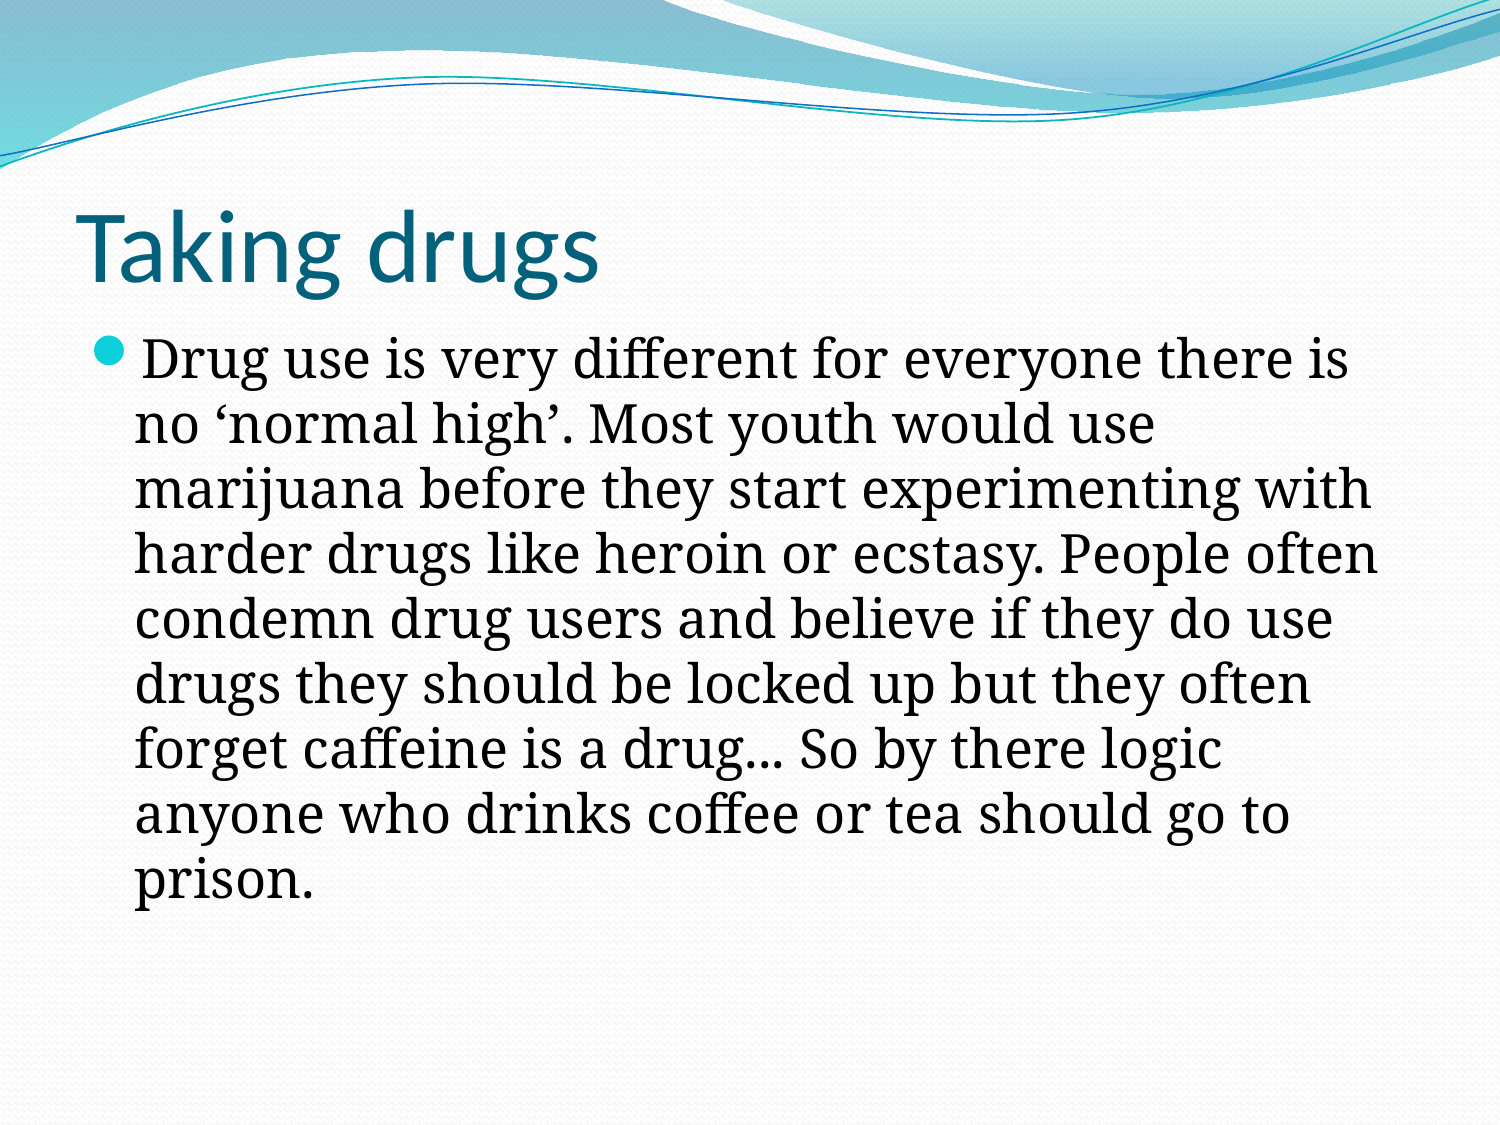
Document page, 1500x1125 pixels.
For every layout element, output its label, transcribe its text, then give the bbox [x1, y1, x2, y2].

title Taking drugs [75, 115, 1425, 303]
list Drug use is very different for everyone there is no ‘normal high’. Most youth would use marijuana before they start experimenting with harder drugs like heroin or ecstasy. People often condemn drug users and believe if they do use drugs they should be locked up but they often forget caffeine is a drug... So by there logic anyone who drinks coffee or tea should go to prison. [75, 317, 1425, 1038]
